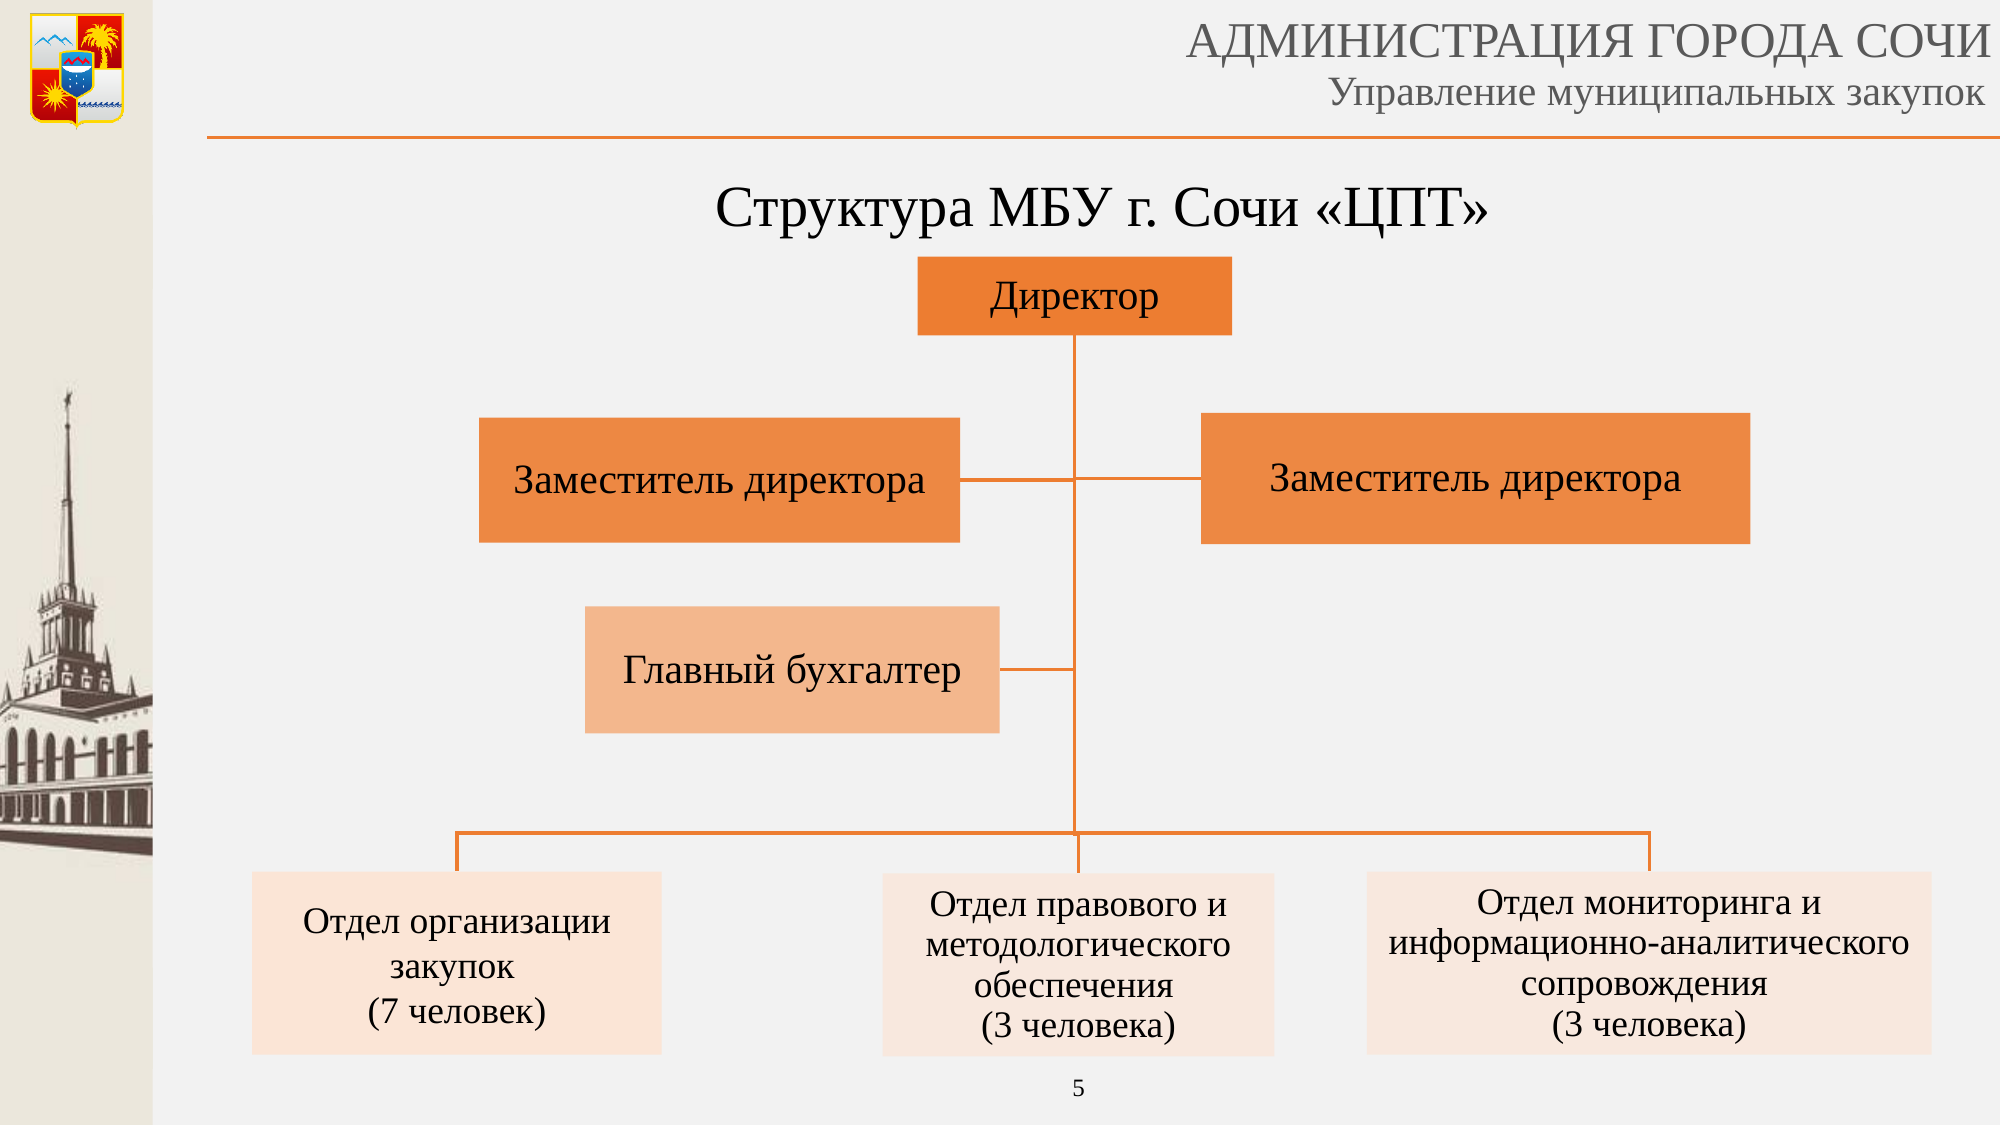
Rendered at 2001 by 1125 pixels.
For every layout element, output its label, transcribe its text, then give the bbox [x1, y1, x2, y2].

picture [13, 0, 140, 143]
title Структура МБУ г. Сочи «ЦПТ» [207, 160, 2000, 255]
slide_number 5 [853, 1087, 1304, 1117]
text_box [252, 226, 1932, 1087]
picture [0, 215, 153, 967]
